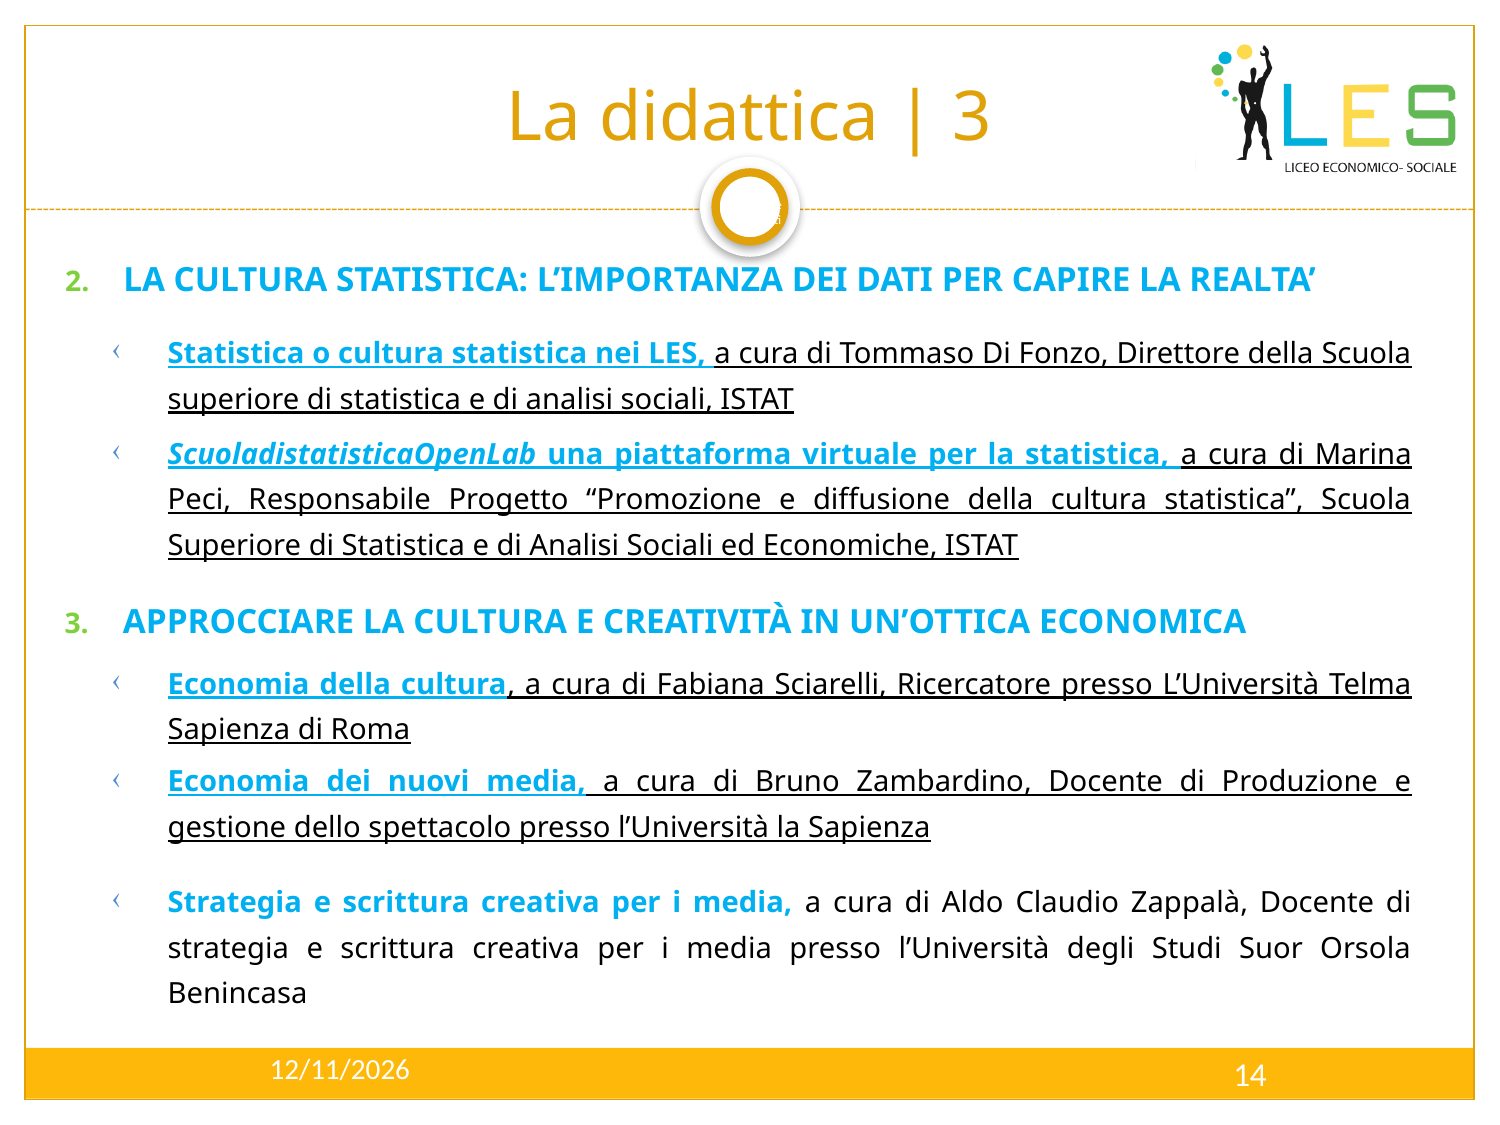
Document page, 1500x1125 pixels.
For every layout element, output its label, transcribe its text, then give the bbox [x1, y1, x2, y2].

footer La formazione dei docenti [715, 168, 791, 241]
table_header Statistica o cultura statistica nei LES, a cura di Tommaso Di Fonzo, Direttore della Scuola superiore di statistica e di analisi sociali, ISTAT [100, 326, 1423, 427]
list LA CULTURA STATISTICA: L’IMPORTANZA DEI DATI PER CAPIRE LA REALTA’ APPROCCIARE LA CULTURA E CREATIVITÀ IN UN’OTTICA ECONOMICA [49, 250, 1445, 1001]
slide_number 14 [1074, 1042, 1425, 1103]
table_cell Strategia e scrittura creativa per i media, a cura di Aldo Claudio Zappalà, Docente di strategia e scrittura creativa per i media presso l’Università degli Studi Suor Orsola Benincasa [100, 875, 1423, 1012]
table_cell Economia dei nuovi media, a cura di Bruno Zambardino, Docente di Produzione e gestione dello spettacolo presso l’Università la Sapienza [100, 755, 1423, 875]
title La didattica | 3 [49, 37, 1450, 162]
table_cell ScuoladistatisticaOpenLab una piattaforma virtuale per la statistica, a cura di Marina Peci, Responsabile Progetto “Promozione e diffusione della cultura statistica”, Scuola Superiore di Statistica e di Analisi Sociali ed Economiche, ISTAT [100, 427, 1423, 598]
table_header Economia della cultura, a cura di Fabiana Sciarelli, Ricercatore presso L’Università Telma Sapienza di Roma [100, 657, 1423, 755]
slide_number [75, 1042, 425, 1103]
picture [1195, 32, 1469, 176]
